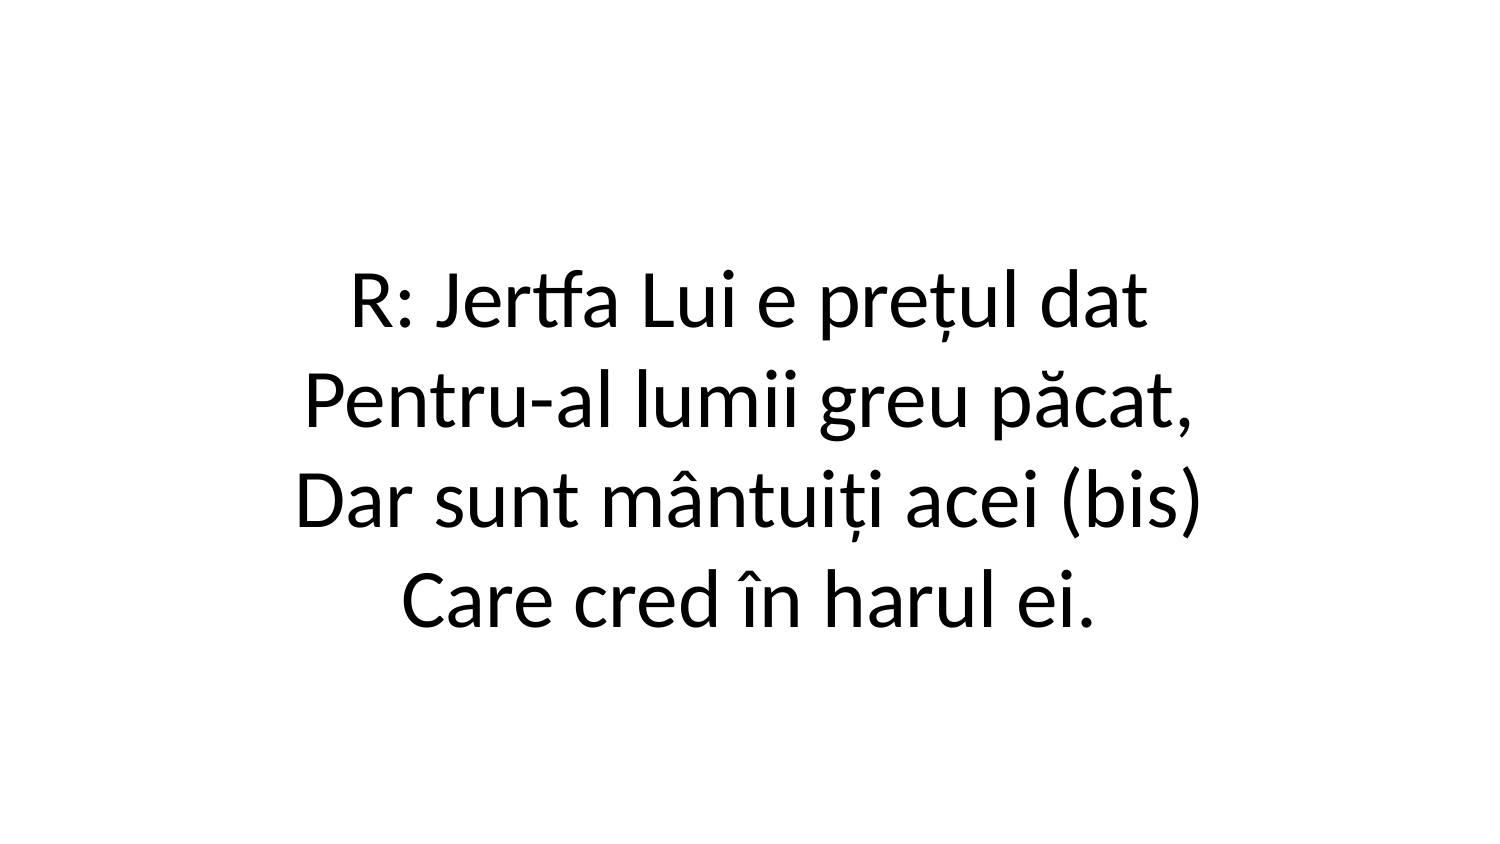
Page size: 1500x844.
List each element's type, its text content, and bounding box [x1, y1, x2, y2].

text_box R: Jertfa Lui e prețul dat Pentru-al lumii greu păcat, Dar sunt mântuiți acei (bis) Care cred în harul ei. [279, 192, 1221, 652]
